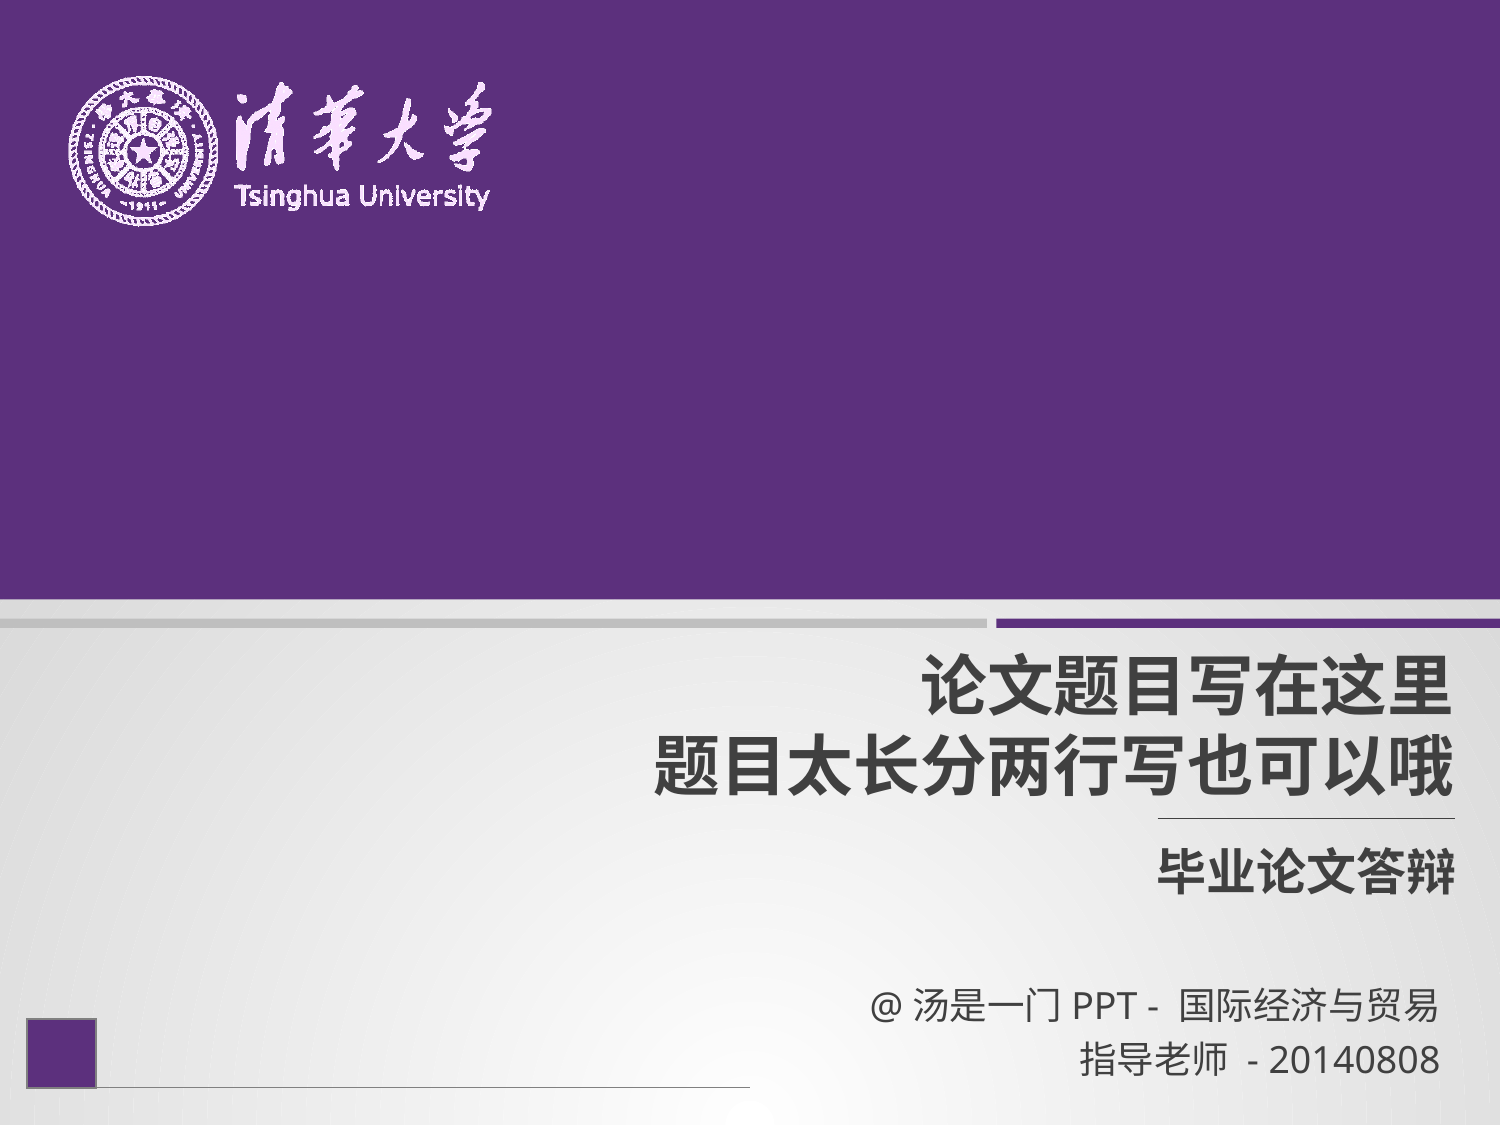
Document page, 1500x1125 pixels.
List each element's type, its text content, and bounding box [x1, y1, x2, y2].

picture [22, 43, 538, 262]
text_box 论文题目写在这里 题目太长分两行写也可以哦 [638, 636, 1470, 812]
text_box 毕业论文答辩 [1141, 833, 1472, 909]
text_box @汤是一门PPT - 国际经济与贸易 指导老师 - 20140808 [186, 965, 1456, 1089]
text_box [0, 618, 1500, 628]
text_box [26, 1018, 97, 1087]
text_box [0, 0, 1500, 600]
